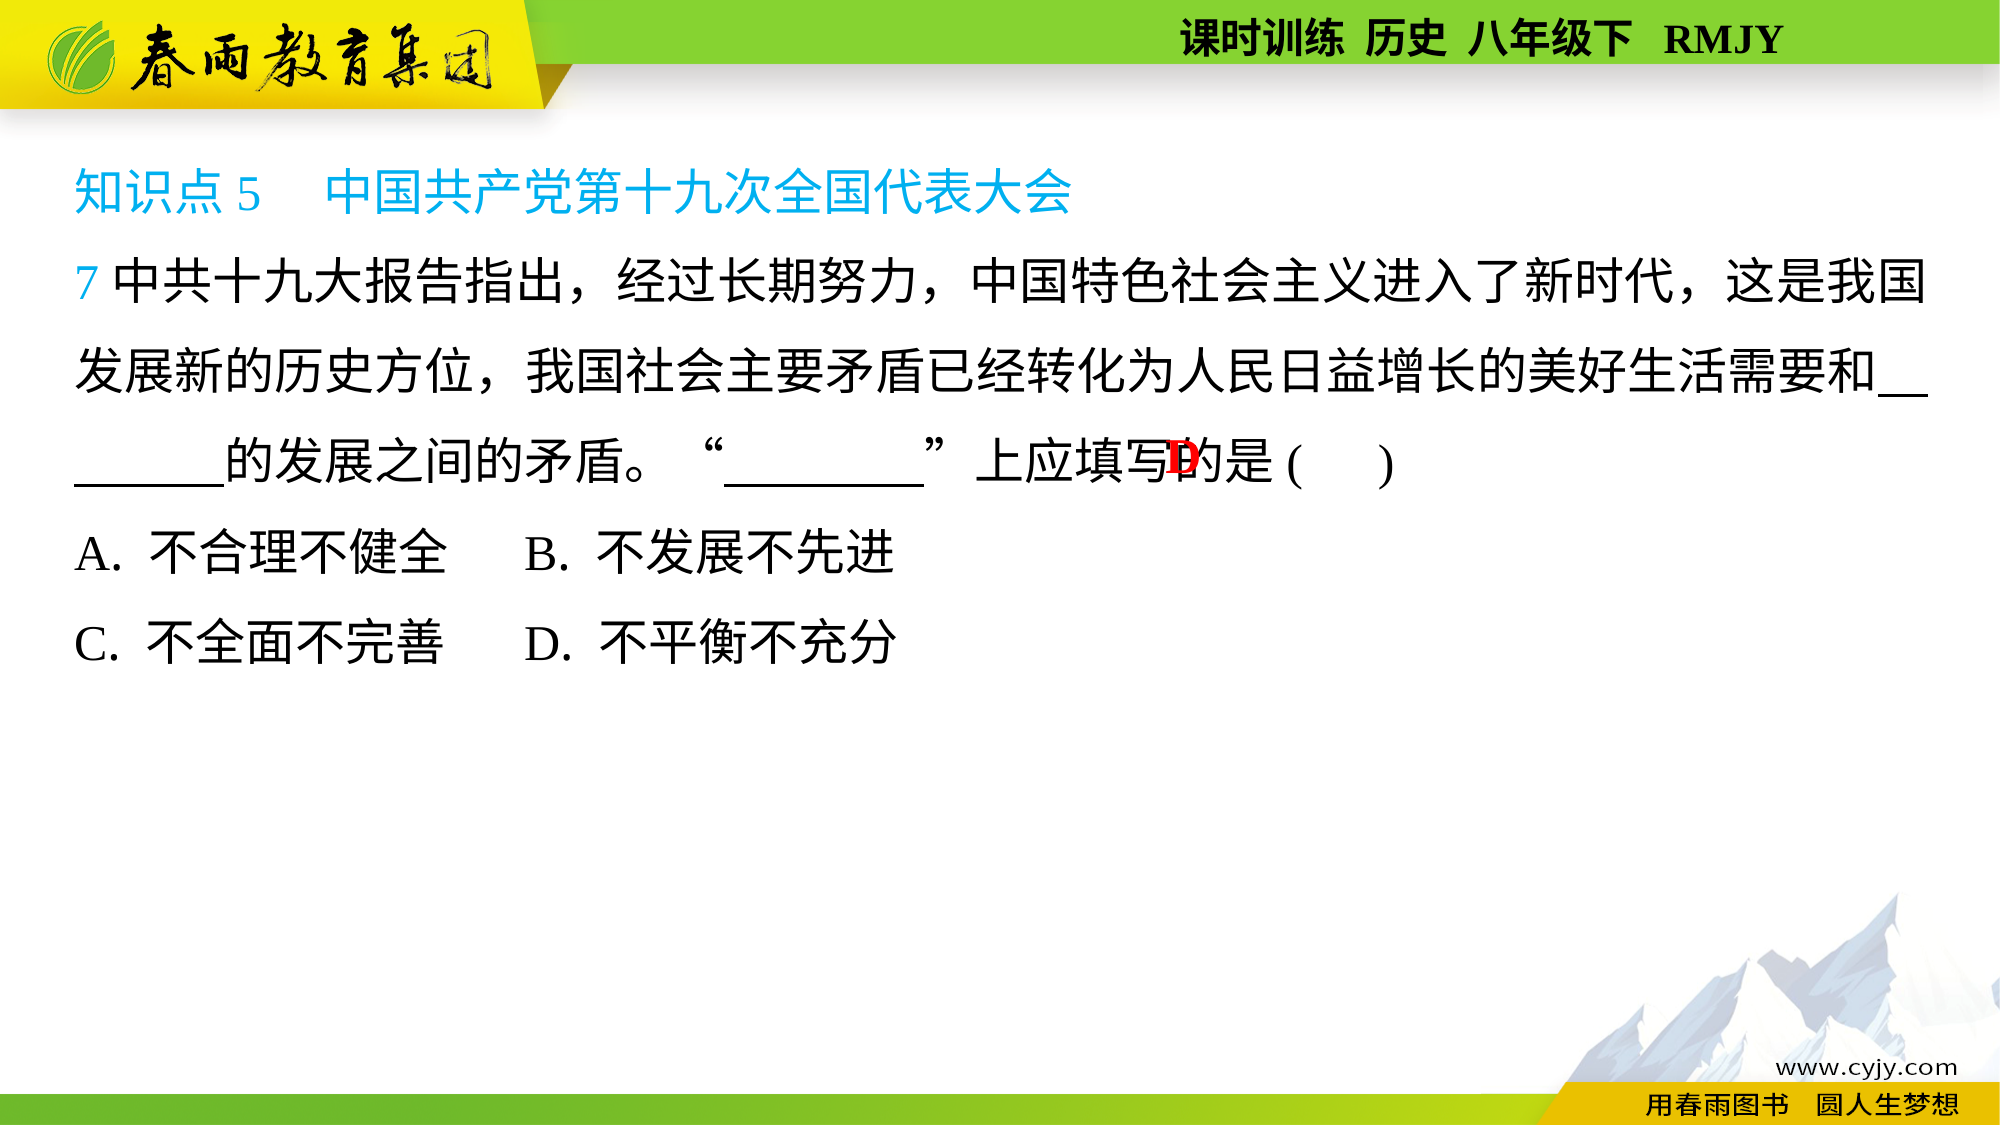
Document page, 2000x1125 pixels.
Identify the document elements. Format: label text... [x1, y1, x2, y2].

picture [0, 0, 2000, 1125]
list 知识点5 中国共产党第十九次全国代表大会 7中共十九大报告指出，经过长期努力，中国特色社会主义进入了新时代，这是我国发展新的历史方位，我国社会主要矛盾已经转化为人民日益增长的美好生活需要和 的发展之间的矛盾。“ ”上应填写的是( ) A. 不合理不健全 B. 不发展不先进 C. 不全面不完善 D. 不平衡不充分 [59, 122, 1944, 683]
text_box D [1150, 416, 1217, 492]
